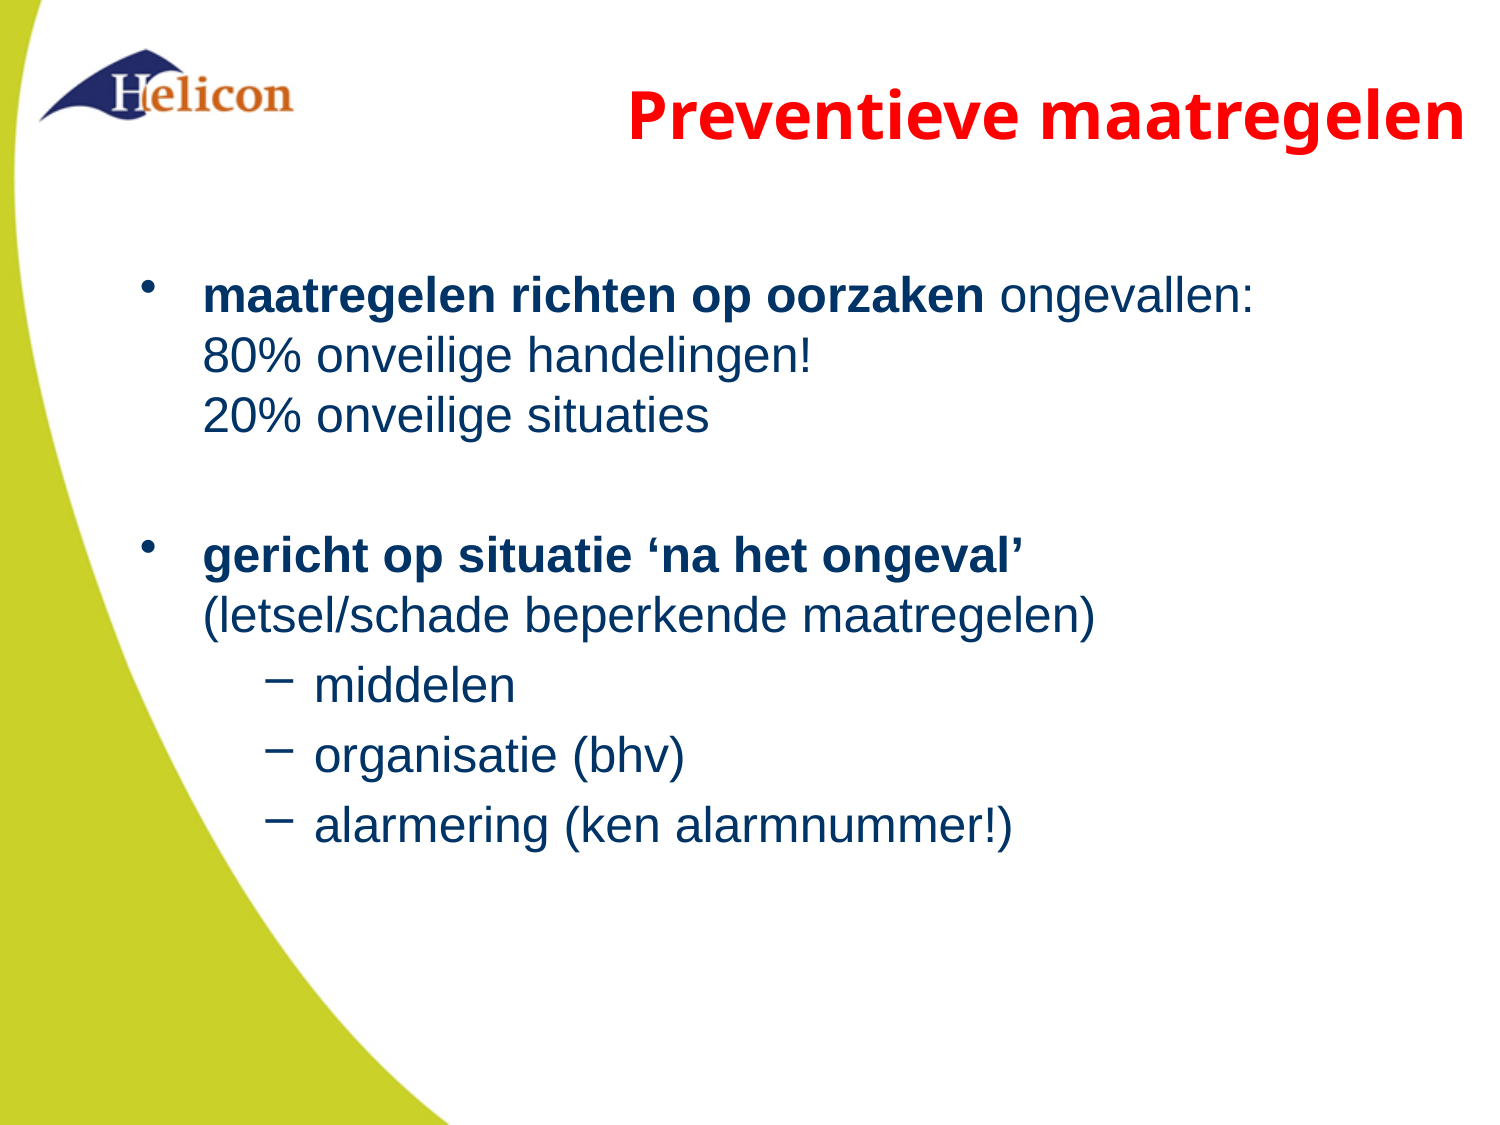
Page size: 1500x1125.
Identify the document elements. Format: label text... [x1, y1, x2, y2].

text_box maatregelen richten op oorzaken ongevallen: 80% onveilige handelingen! 20% onveilige situaties gericht op situatie ‘na het ongeval’ (letsel/schade beperkende maatregelen) middelen organisatie (bhv) alarmering (ken alarmnummer!) [125, 255, 1446, 931]
picture [0, 0, 1500, 1125]
text_box Preventieve maatregelen [207, 19, 1483, 207]
